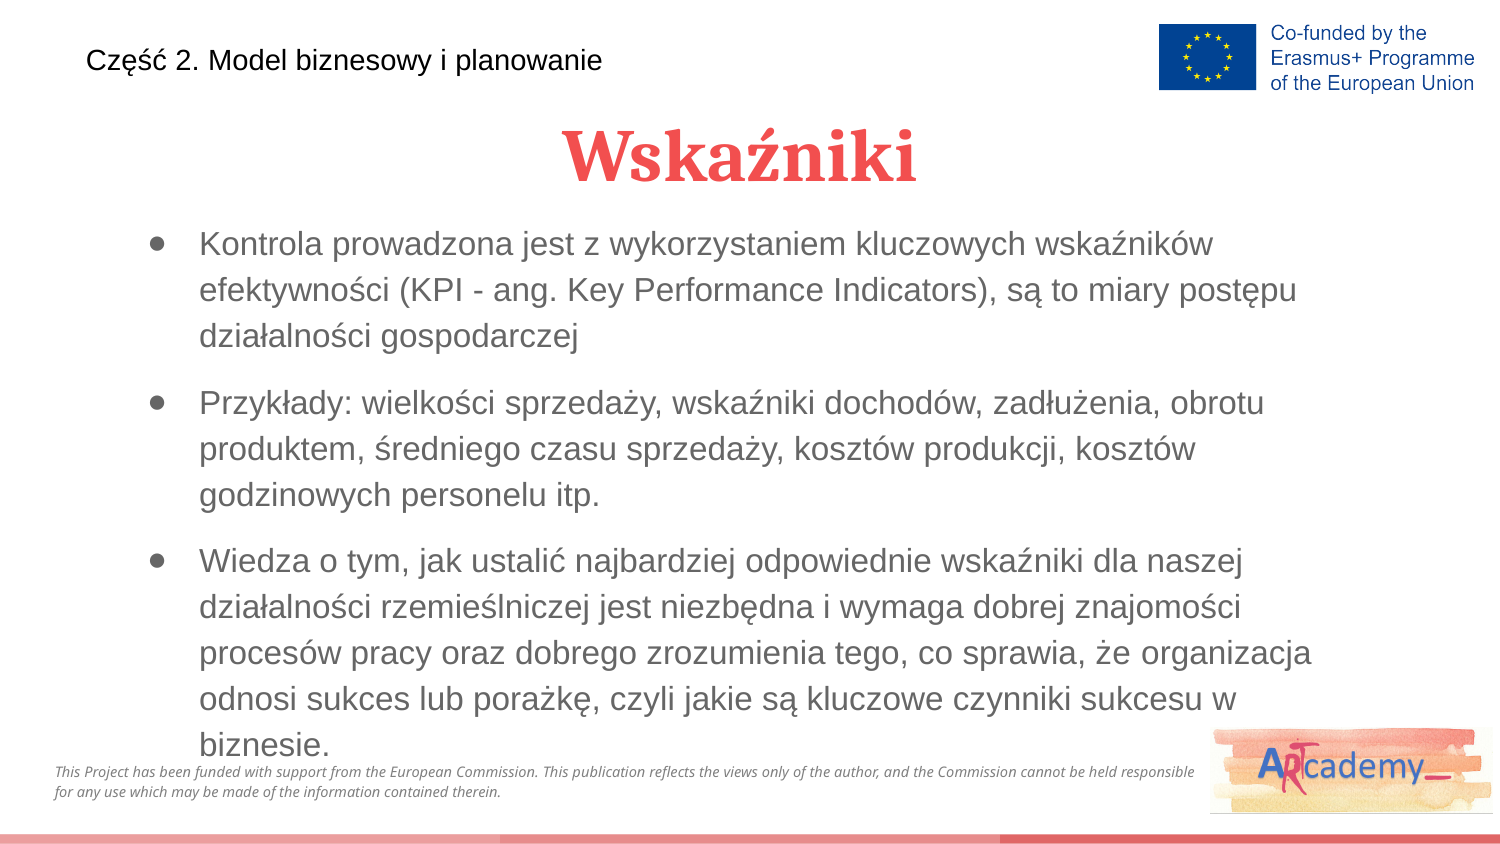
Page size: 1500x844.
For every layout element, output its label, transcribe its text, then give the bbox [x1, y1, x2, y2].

picture [1158, 24, 1474, 94]
text_box This Project has been funded with support from the European Commission. This publication reflects the views only of the author, and the Commission cannot be held responsible for any use which may be made of the information contained therein. [39, 754, 1205, 799]
picture [1210, 709, 1493, 844]
title Wskaźniki [9, 84, 1487, 212]
text_box Część 2. Model biznesowy i planowanie [70, 33, 750, 85]
list Kontrola prowadzona jest z wykorzystaniem kluczowych wskaźników efektywności (KPI - ang. Key Performance Indicators), są to miary postępu działalności gospodarczej Przykłady: wielkości sprzedaży, wskaźniki dochodów, zadłużenia, obrotu produktem, średniego czasu sprzedaży, kosztów produkcji, kosztów godzinowych personelu itp. Wiedza o tym, jak ustalić najbardziej odpowiednie wskaźniki dla naszej działalności rzemieślniczej jest niezbędna i wymaga dobrej znajomości procesów pracy oraz dobrego zrozumienia tego, co sprawia, że ​​organizacja odnosi sukces lub porażkę, czyli jakie są kluczowe czynniki sukcesu w biznesie. [109, 201, 1371, 714]
